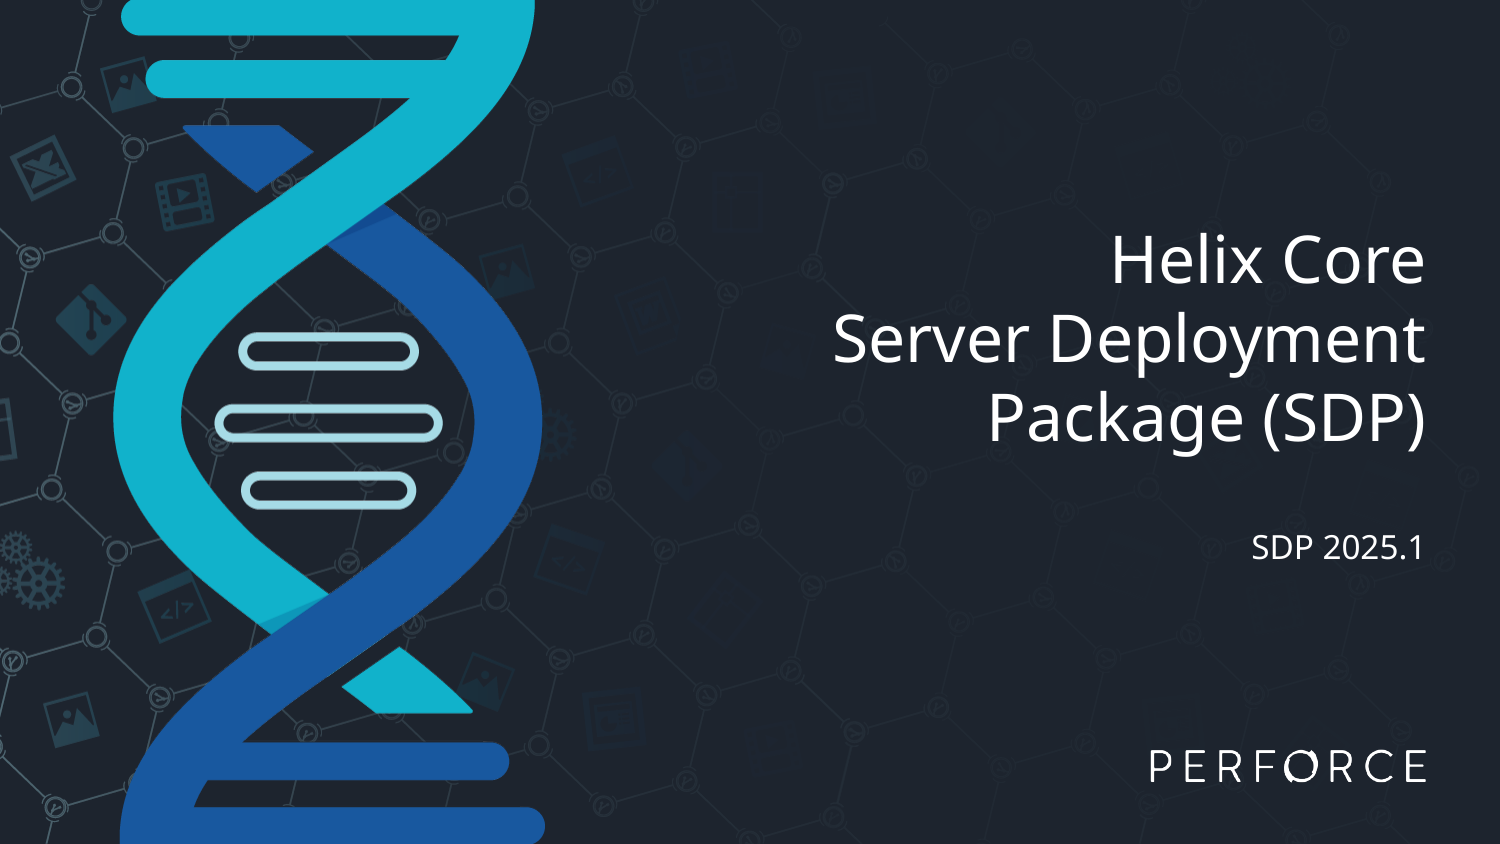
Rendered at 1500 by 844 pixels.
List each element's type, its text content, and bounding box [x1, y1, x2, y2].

list SDP 2025.1 [927, 518, 1442, 669]
picture [0, 0, 1500, 844]
title Helix Core Server Deployment Package (SDP) [623, 208, 1442, 463]
